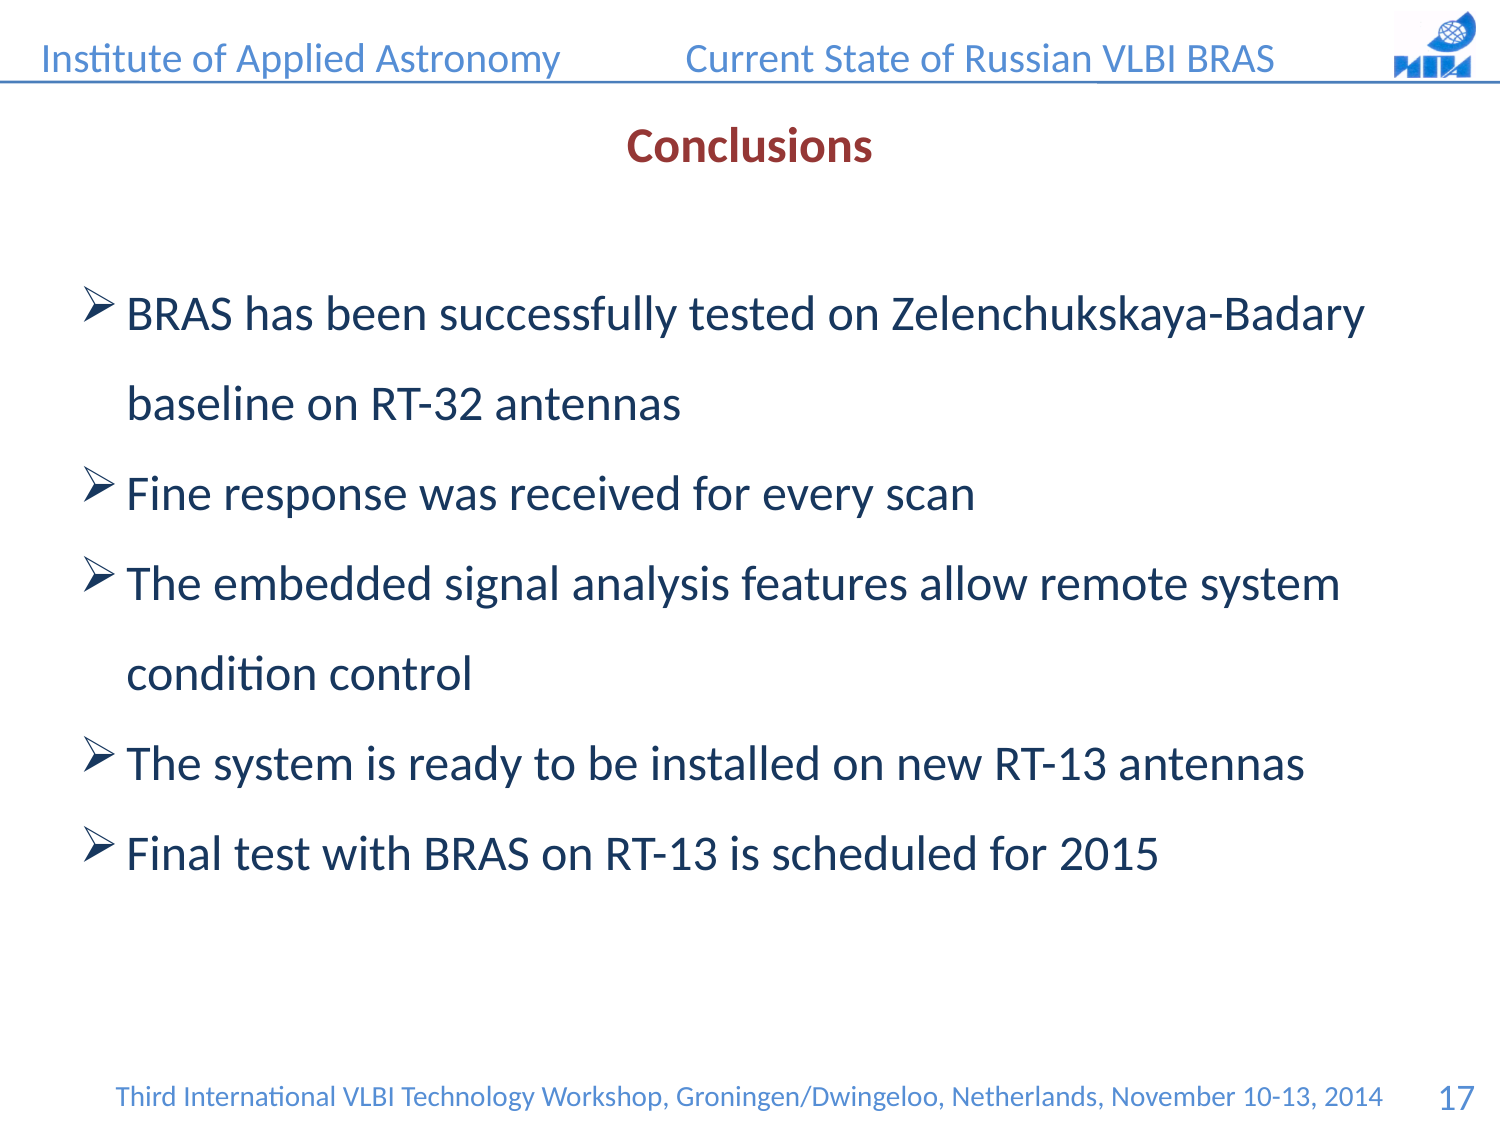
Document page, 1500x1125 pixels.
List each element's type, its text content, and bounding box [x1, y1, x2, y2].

text_box Conclusions [0, 105, 1500, 181]
picture [1394, 11, 1476, 78]
text_box BRAS has been successfully tested on Zelenchukskaya-Badary baseline on RT-32 antennas Fine response was received for every scan The embedded signal analysis features allow remote system condition control The system is ready to be installed on new RT-13 antennas Final test with BRAS on RT-13 is scheduled for 2015 [64, 243, 1459, 889]
